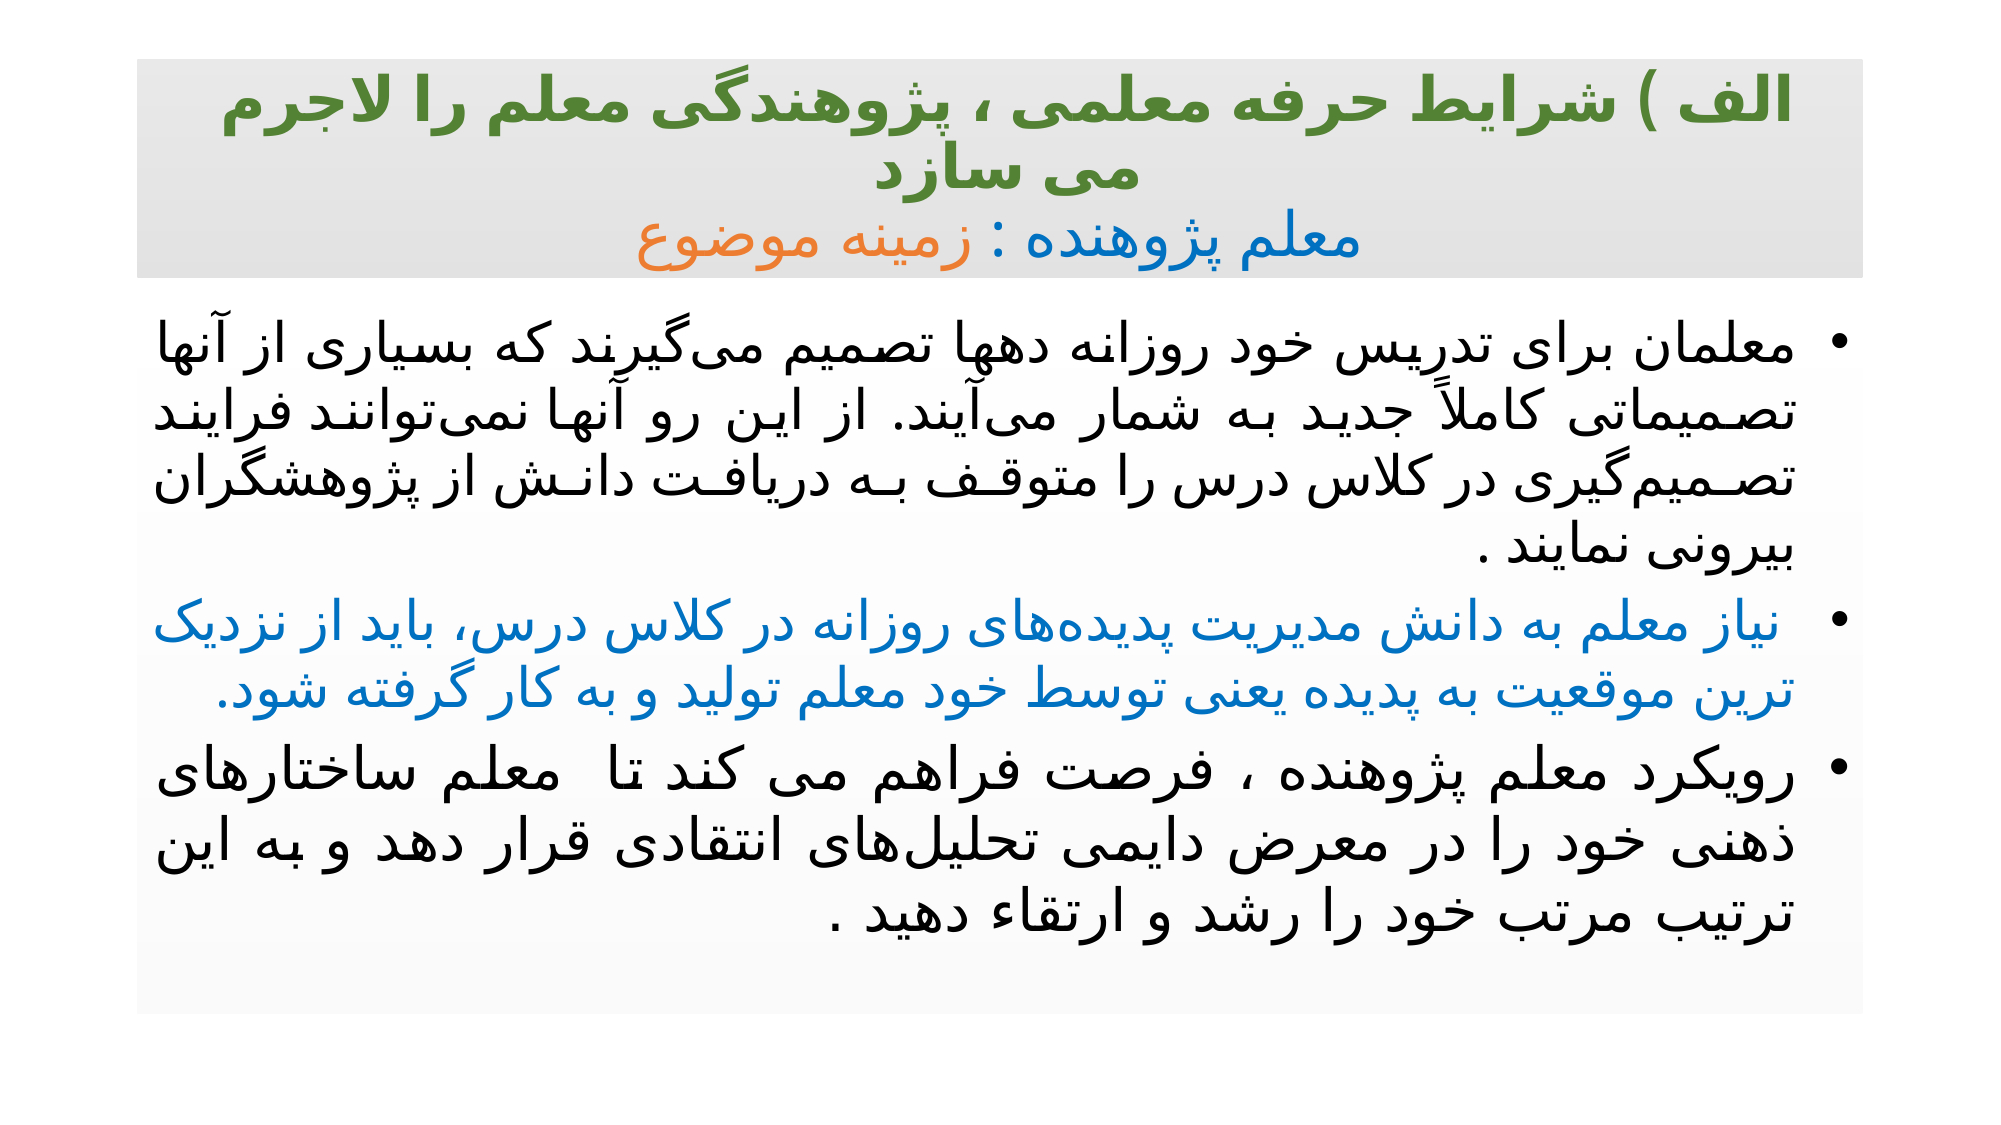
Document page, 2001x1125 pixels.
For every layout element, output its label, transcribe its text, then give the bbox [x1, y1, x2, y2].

list معلمان برای تدريس خود روزانه دهها تصميم می‌گيرند که بسياری از آنها تصميماتی کاملاً جديد به شمار می‌آيند. از اين رو آنها نمی‌توانند فرايند تصميم‌گيری در کلاس درس را متوقف به دريافت دانش از پژوهشگران بيرونی نمايند . نياز معلم به دانش مديريت پديده‌های روزانه در کلاس درس، بايد از نزديک ترين موقعيت به پديده يعنی توسط خود معلم توليد و به کار گرفته شود. رویکرد معلم پژوهنده ، فرصت فراهم می کند تا معلم ساختارهای ذهنی خود را در معرض دايمی تحليل‌های انتقادی قرار دهد و به اين ترتيب مرتب خود را رشد و ارتقاء دهید . [137, 299, 1863, 1014]
title الف ) شرایط حرفه معلمی ، پژوهندگی معلم را لاجرم می سازد معلم پژوهنده : زمینه موضوع [137, 59, 1863, 278]
